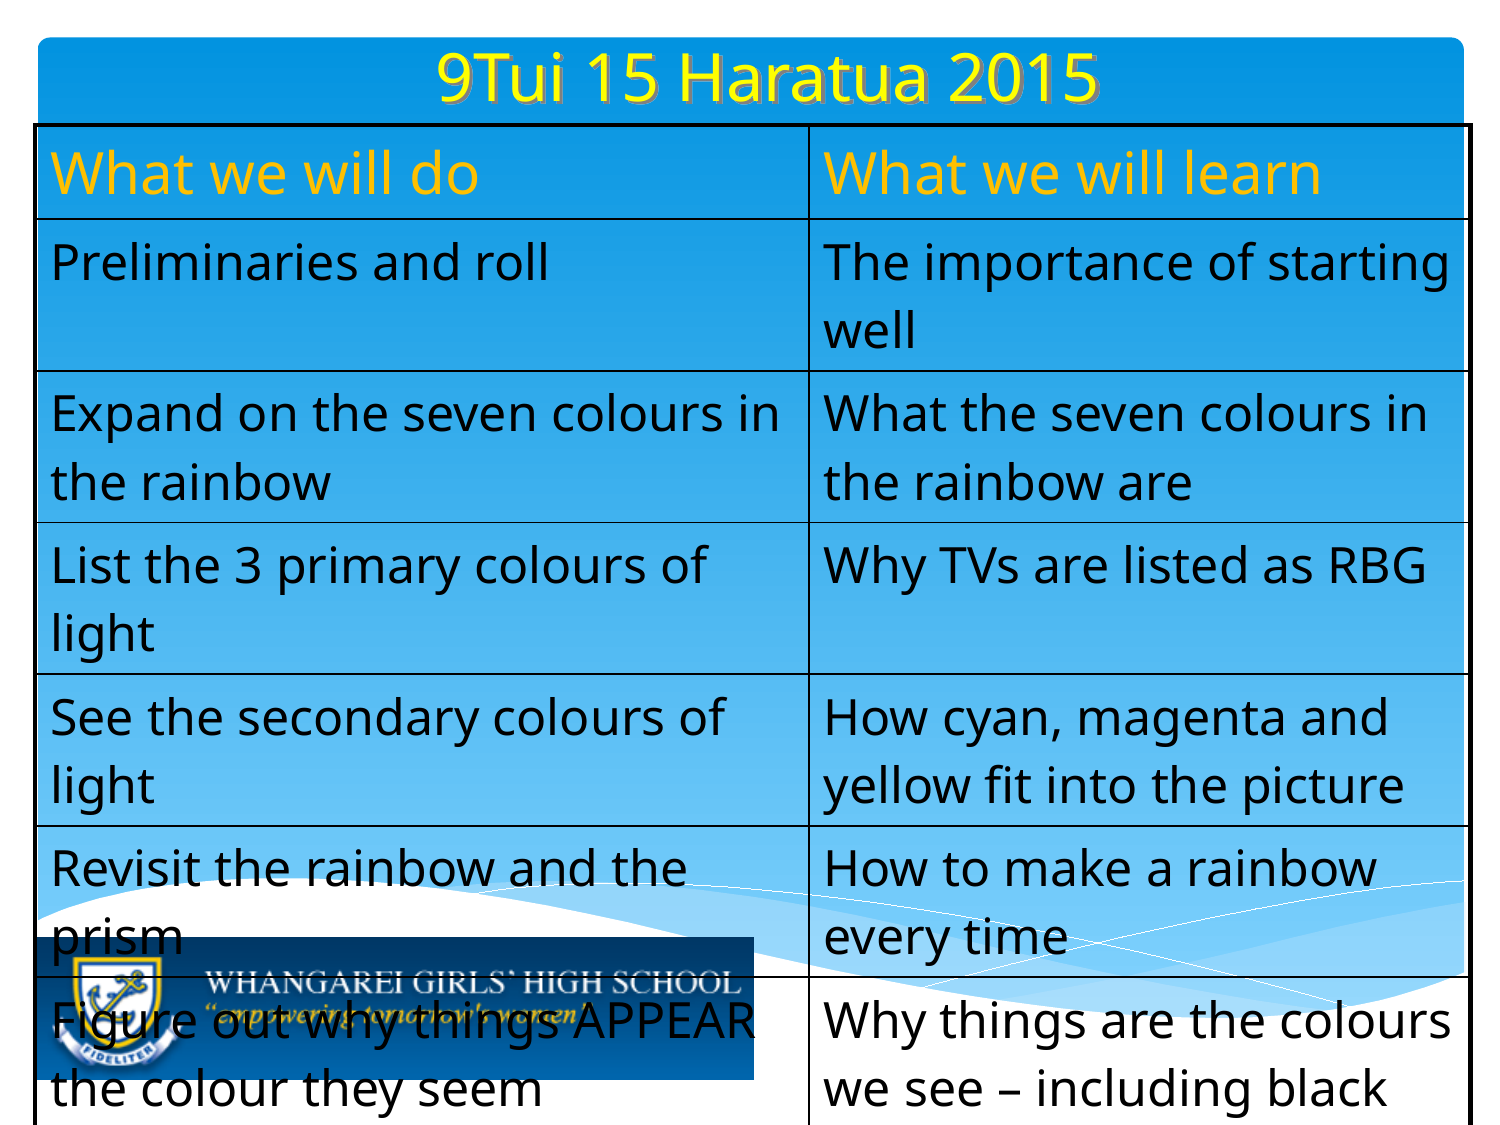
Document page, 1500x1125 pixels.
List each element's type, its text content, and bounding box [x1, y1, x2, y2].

table_cell Revisit the rainbow and the prism [37, 827, 808, 976]
table_cell List the 3 primary colours of light [37, 523, 808, 673]
table_cell See the secondary colours of light [37, 675, 808, 825]
table_cell Why TVs are listed as RBG [810, 523, 1468, 673]
picture [37, 937, 754, 1080]
table_cell How to make a rainbow every time [810, 827, 1468, 976]
table_cell Preliminaries and roll [37, 220, 808, 370]
table_cell What the seven colours in the rainbow are [810, 372, 1468, 522]
table_header What we will do [37, 127, 808, 218]
table_cell How cyan, magenta and yellow fit into the picture [810, 675, 1468, 825]
table_cell Figure out why things APPEAR the colour they seem [37, 978, 808, 1125]
table_cell Why things are the colours we see – including black [810, 978, 1468, 1125]
table_cell Expand on the seven colours in the rainbow [37, 372, 808, 522]
text_box 9Tui 15 Haratua 2015 [162, 24, 1375, 123]
table_header What we will learn [810, 127, 1468, 218]
table_cell The importance of starting well [810, 220, 1468, 370]
